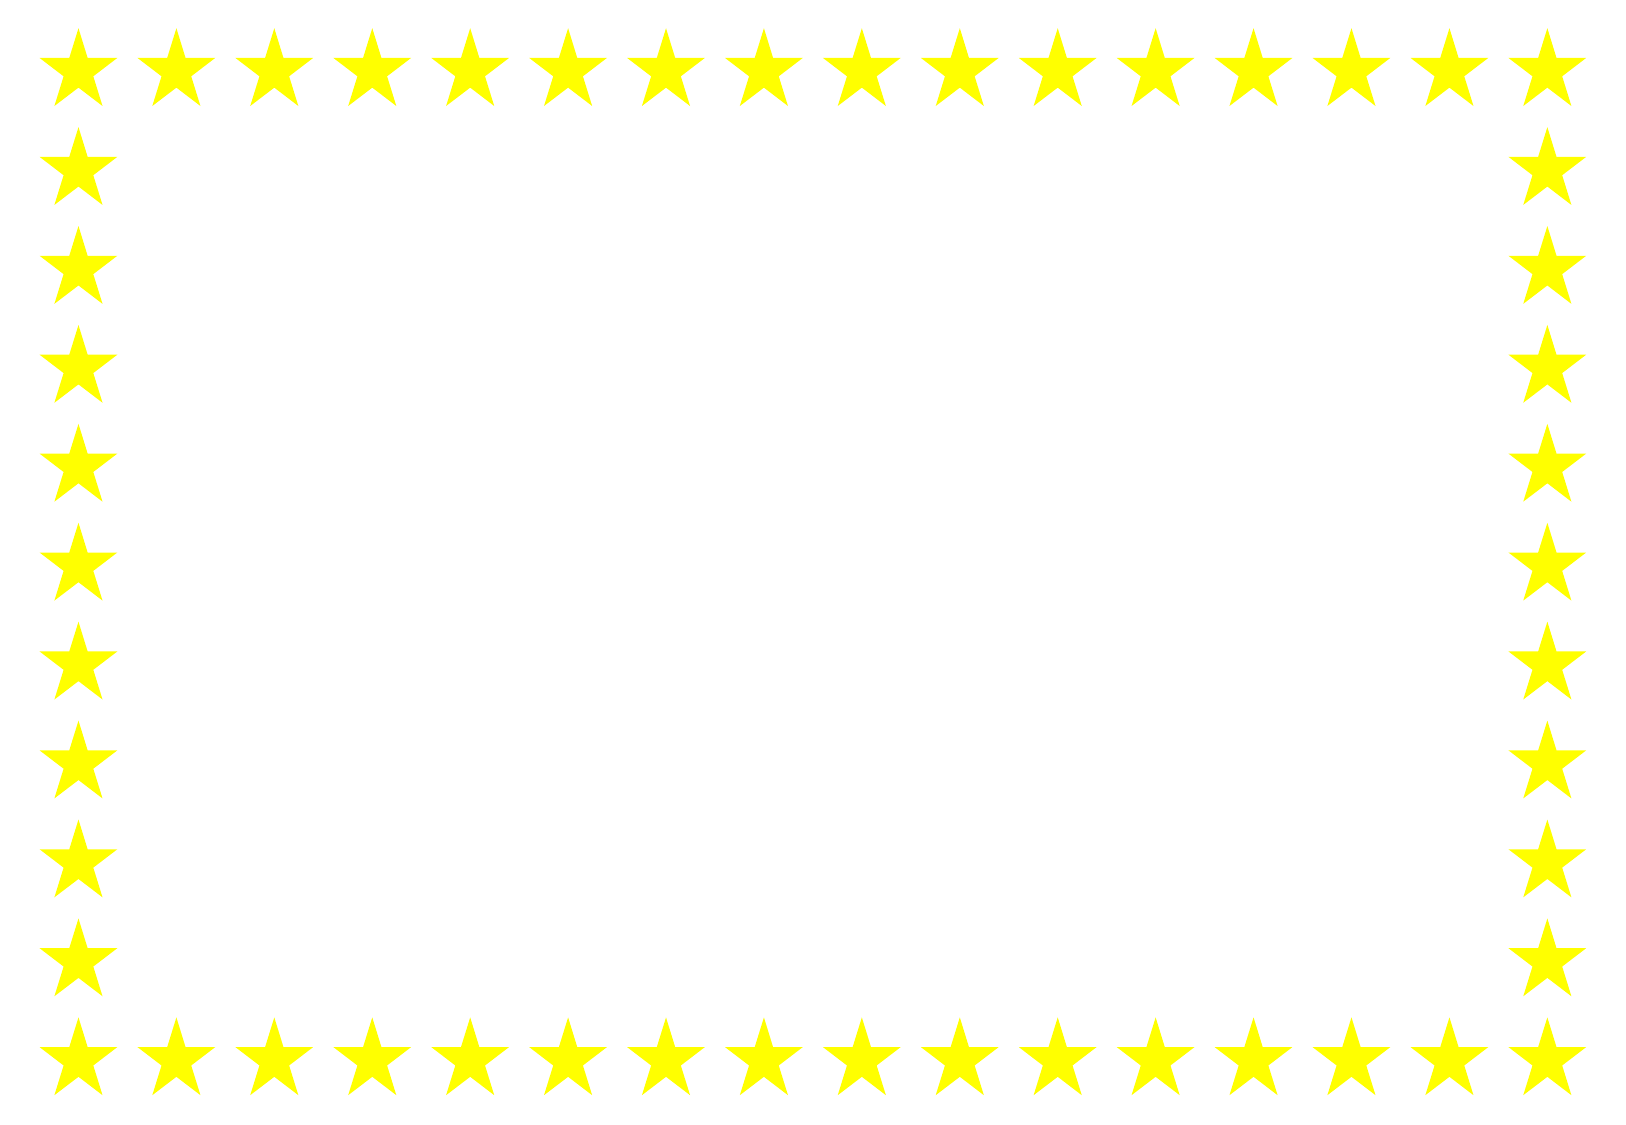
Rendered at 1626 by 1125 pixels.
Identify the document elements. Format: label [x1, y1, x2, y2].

text_box [39, 28, 1587, 1096]
